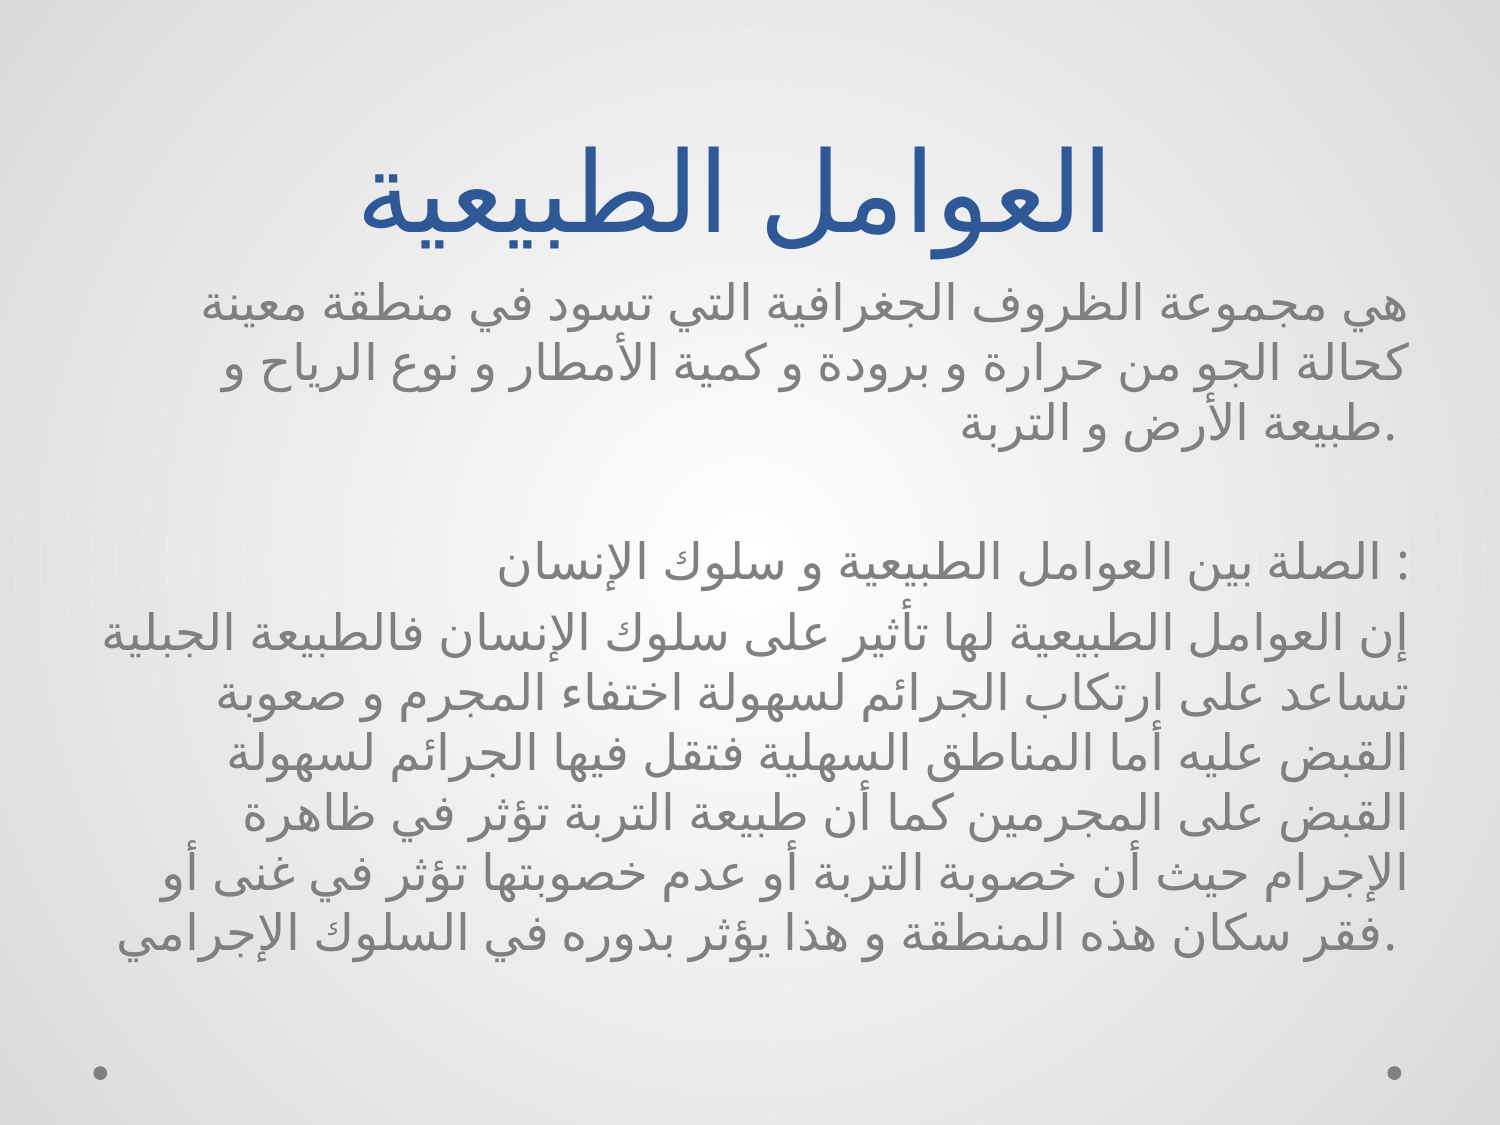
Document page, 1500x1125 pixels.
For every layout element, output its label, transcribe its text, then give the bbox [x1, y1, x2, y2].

list هي مجموعة الظروف الجغرافية التي تسود في منطقة معينة كحالة الجو من حرارة و برودة و كمية الأمطار و نوع الرياح و طبيعة الأرض و التربة. الصلة بين العوامل الطبيعية و سلوك الإنسان : إن العوامل الطبيعية لها تأثير على سلوك الإنسان فالطبيعة الجبلية تساعد على ارتكاب الجرائم لسهولة اختفاء المجرم و صعوبة القبض عليه أما المناطق السهلية فتقل فيها الجرائم لسهولة القبض على المجرمين كما أن طبيعة التربة تؤثر في ظاهرة الإجرام حيث أن خصوبة التربة أو عدم خصوبتها تؤثر في غنى أو فقر سكان هذه المنطقة و هذا يؤثر بدوره في السلوك الإجرامي. [75, 262, 1425, 1005]
title العوامل الطبيعية [75, 0, 1425, 262]
